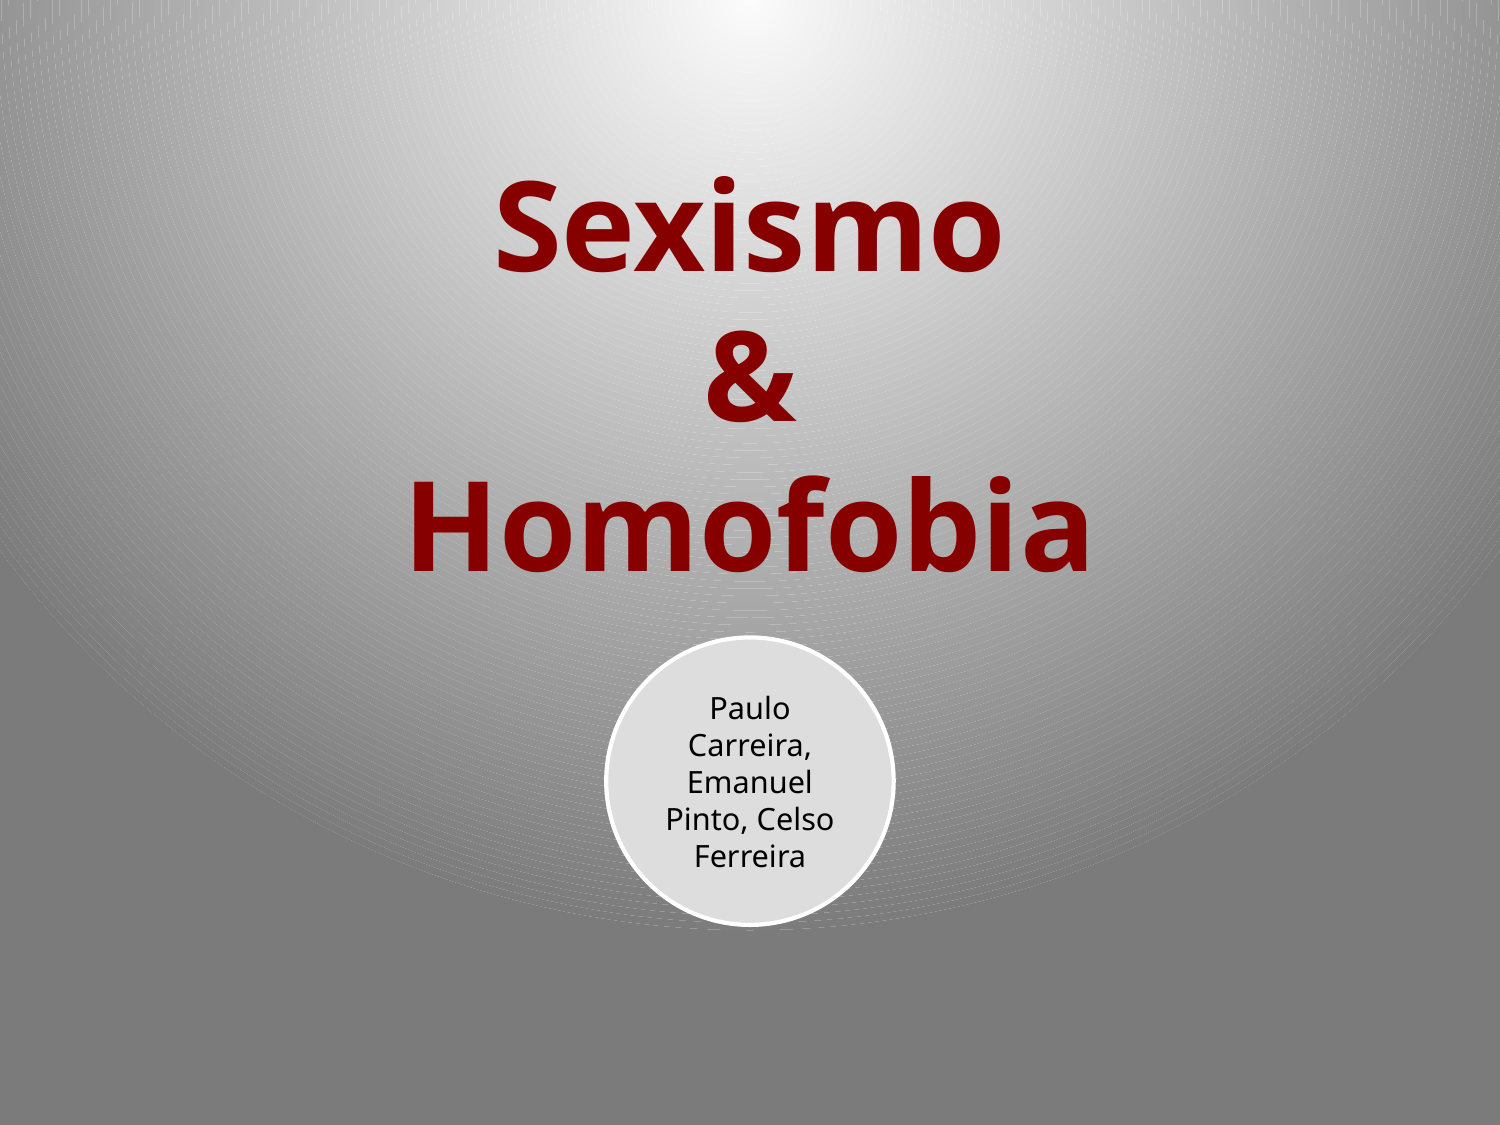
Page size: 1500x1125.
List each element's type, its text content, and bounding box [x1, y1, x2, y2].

title Sexismo & Homofobia [112, 152, 1388, 591]
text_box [224, 636, 1276, 926]
